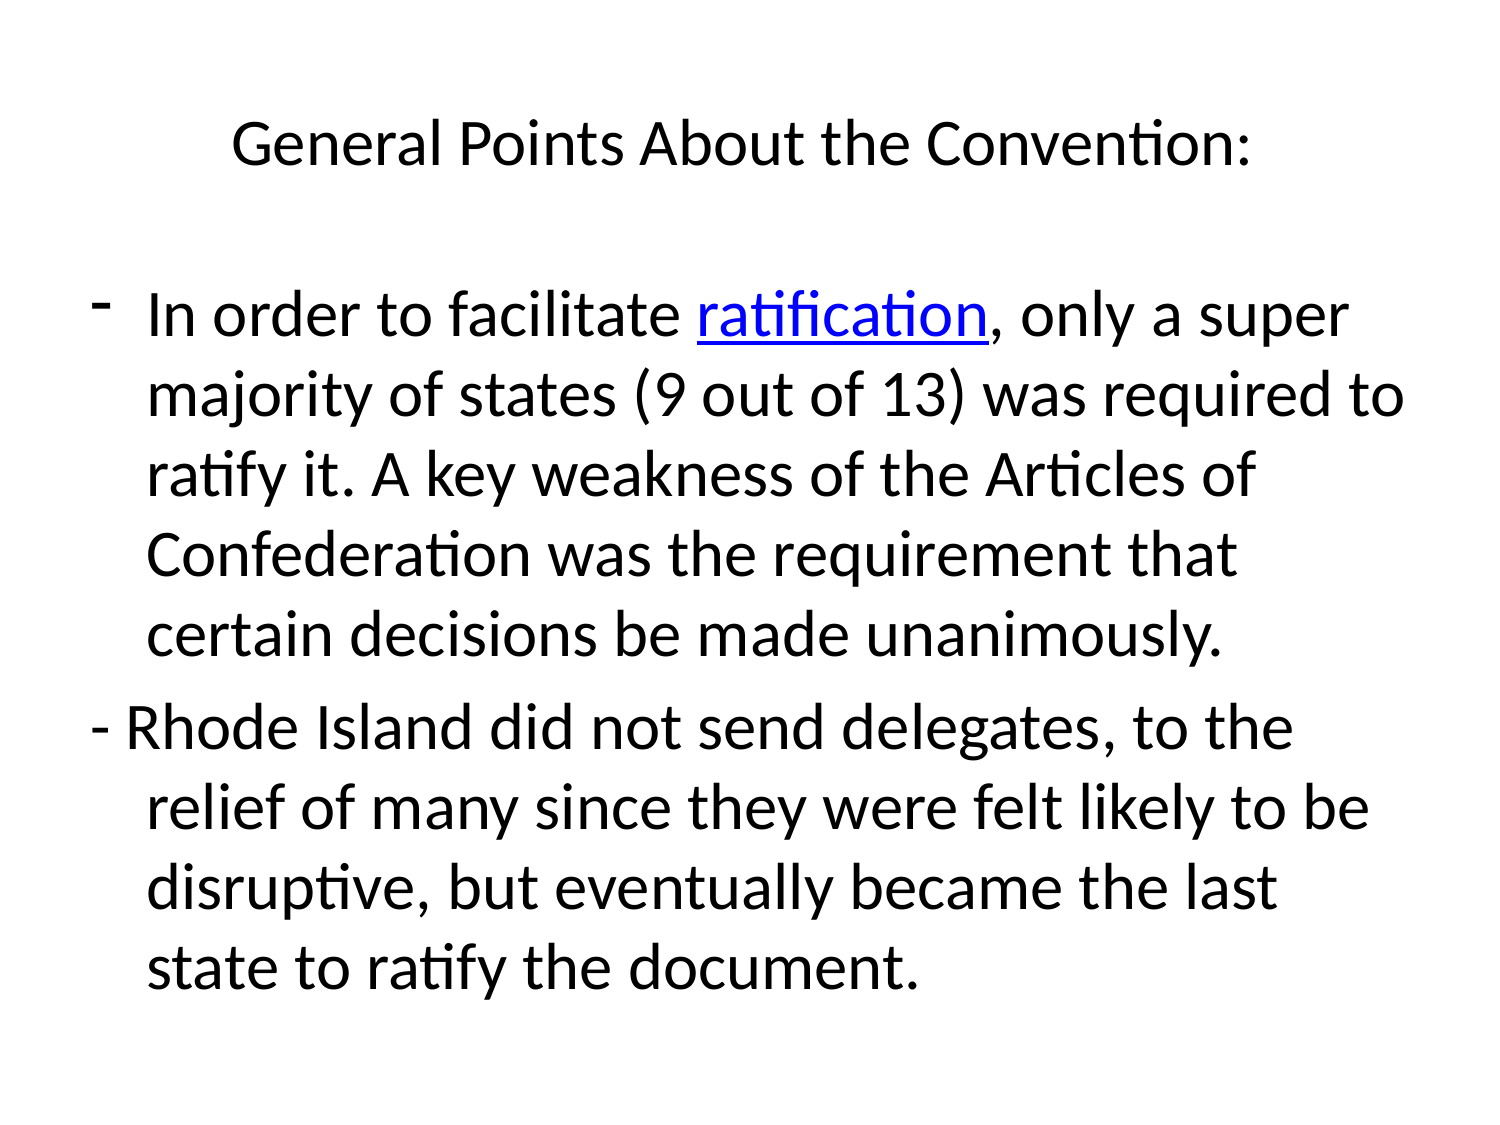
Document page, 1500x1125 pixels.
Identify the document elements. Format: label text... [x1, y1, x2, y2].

list In order to facilitate ratification, only a super majority of states (9 out of 13) was required to ratify it. A key weakness of the Articles of Confederation was the requirement that certain decisions be made unanimously. - Rhode Island did not send delegates, to the relief of many since they were felt likely to be disruptive, but eventually became the last state to ratify the document. [75, 262, 1425, 1005]
title General Points About the Convention: [75, 45, 1425, 233]
